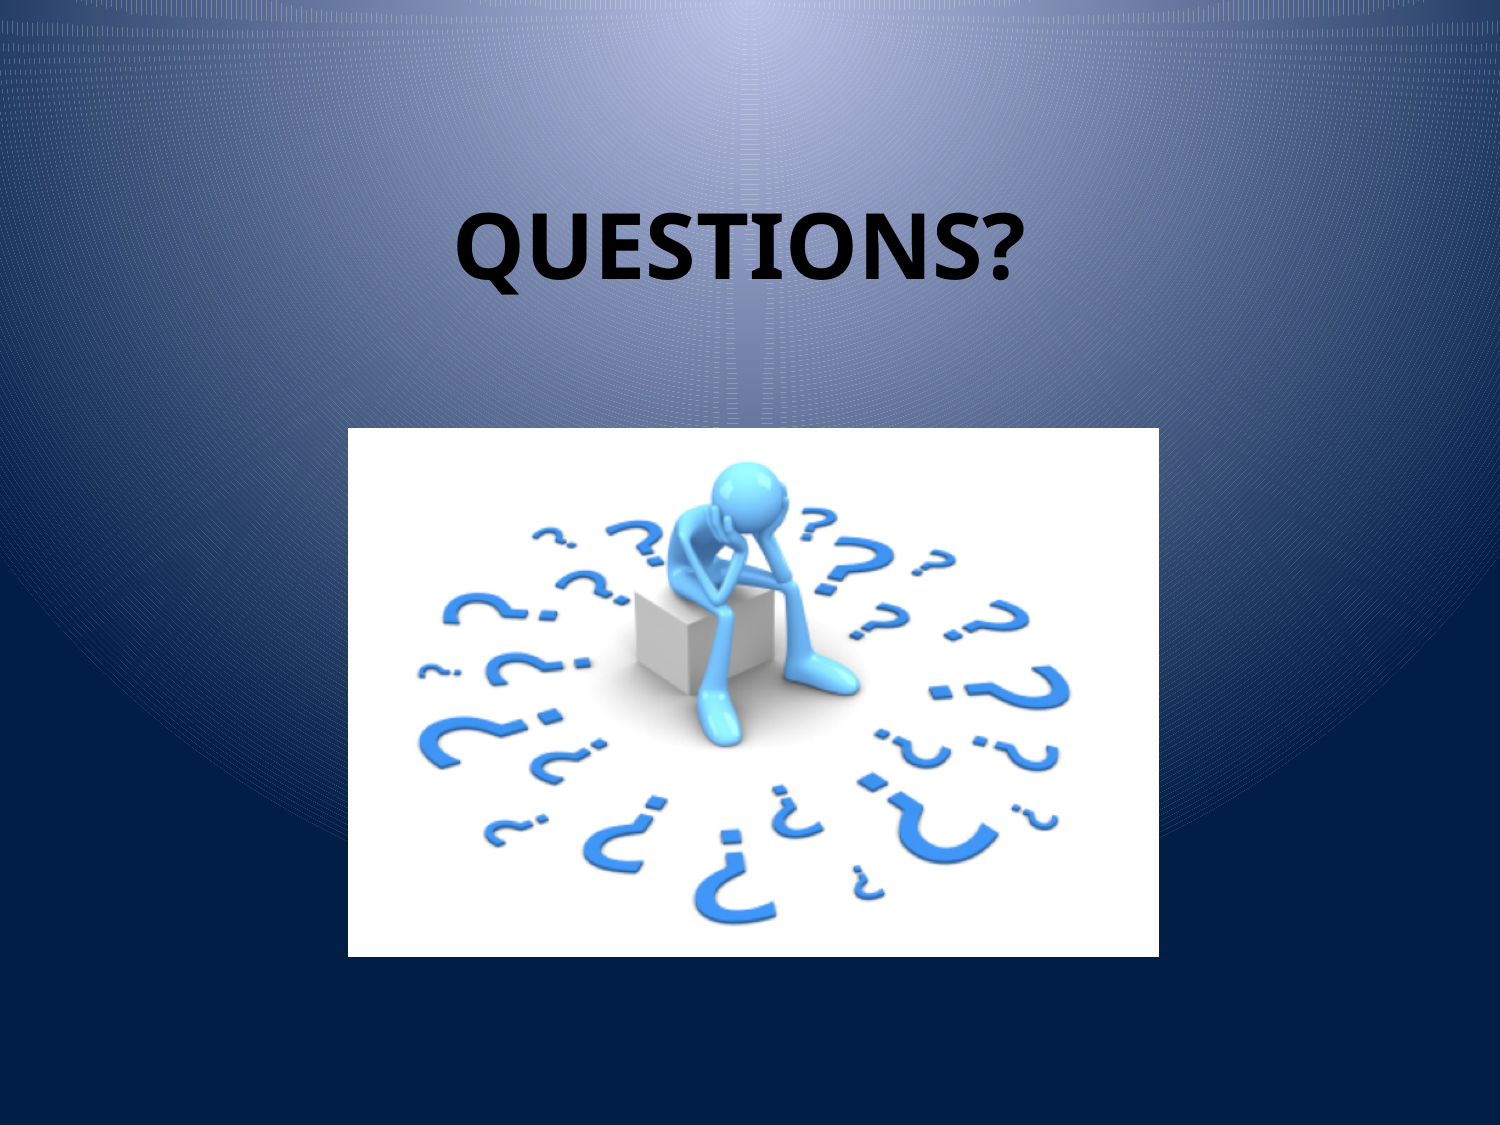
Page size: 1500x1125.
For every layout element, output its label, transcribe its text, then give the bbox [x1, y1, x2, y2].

picture [348, 428, 1159, 957]
title QUESTIONS? [64, 149, 1415, 337]
